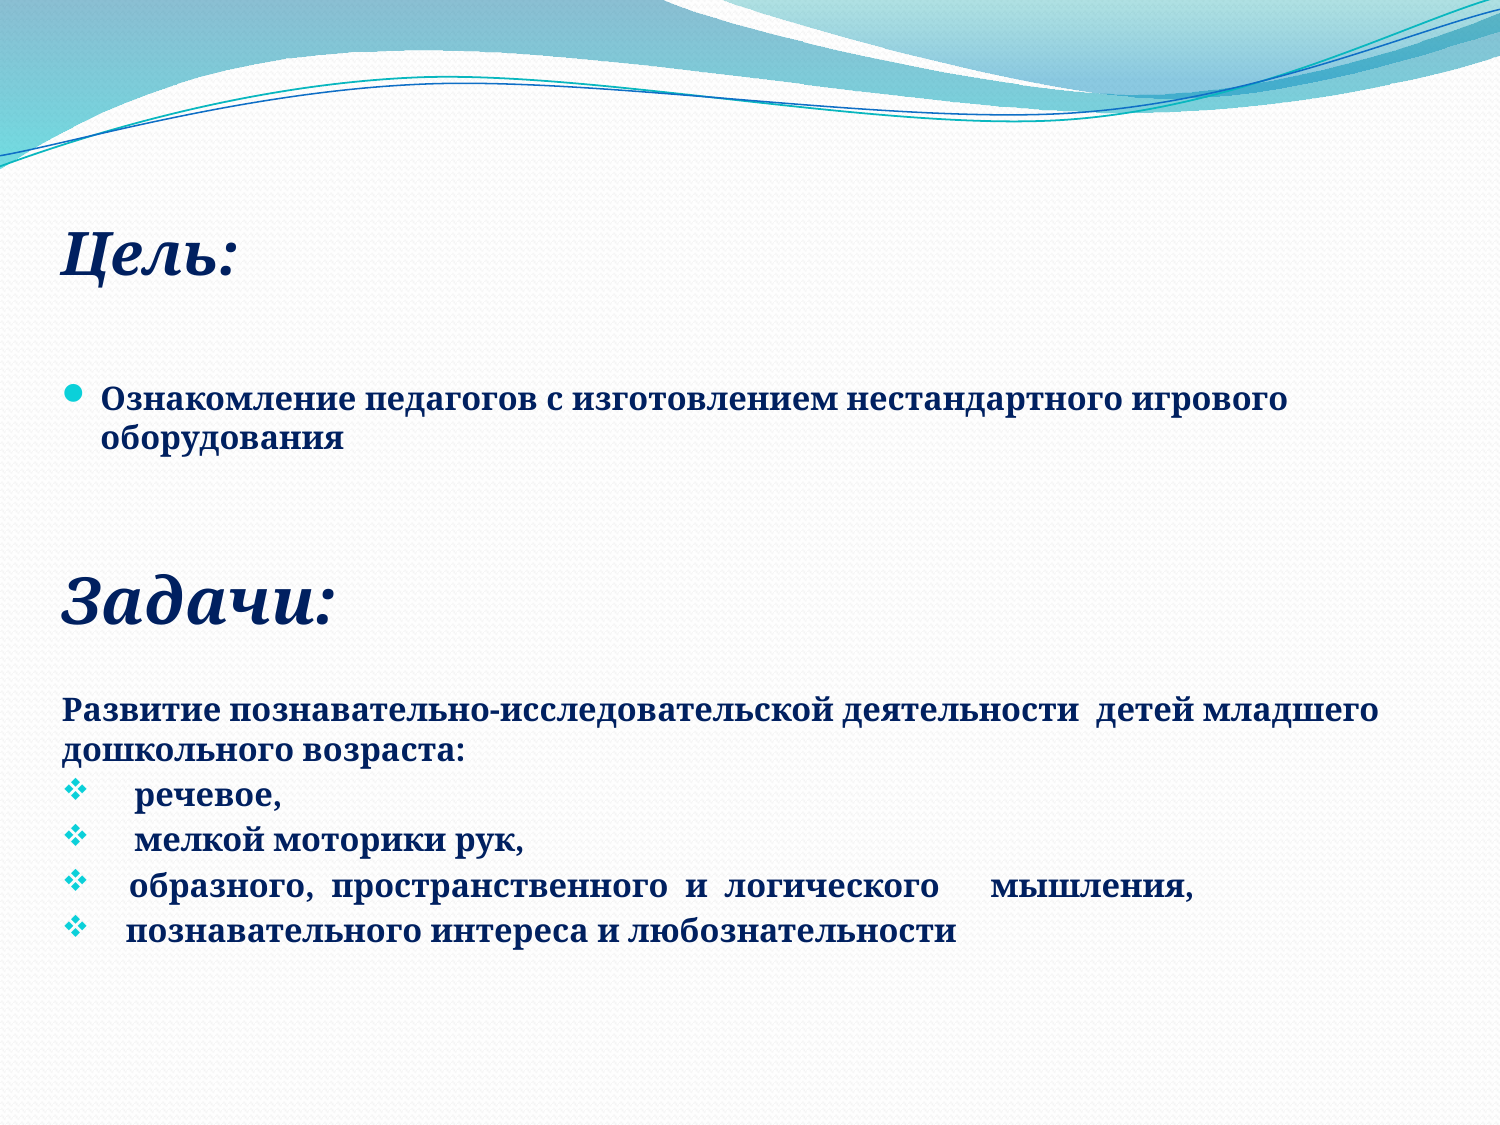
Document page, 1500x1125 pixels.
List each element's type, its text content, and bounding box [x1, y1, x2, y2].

list Цель: Ознакомление педагогов с изготовлением нестандартного игрового оборудования Задачи: Развитие познавательно-исследовательской деятельности детей младшего дошкольного возраста: речевое, мелкой моторики рук, образного, пространственного и логического мышления, познавательного интереса и любознательности [47, 208, 1500, 1059]
